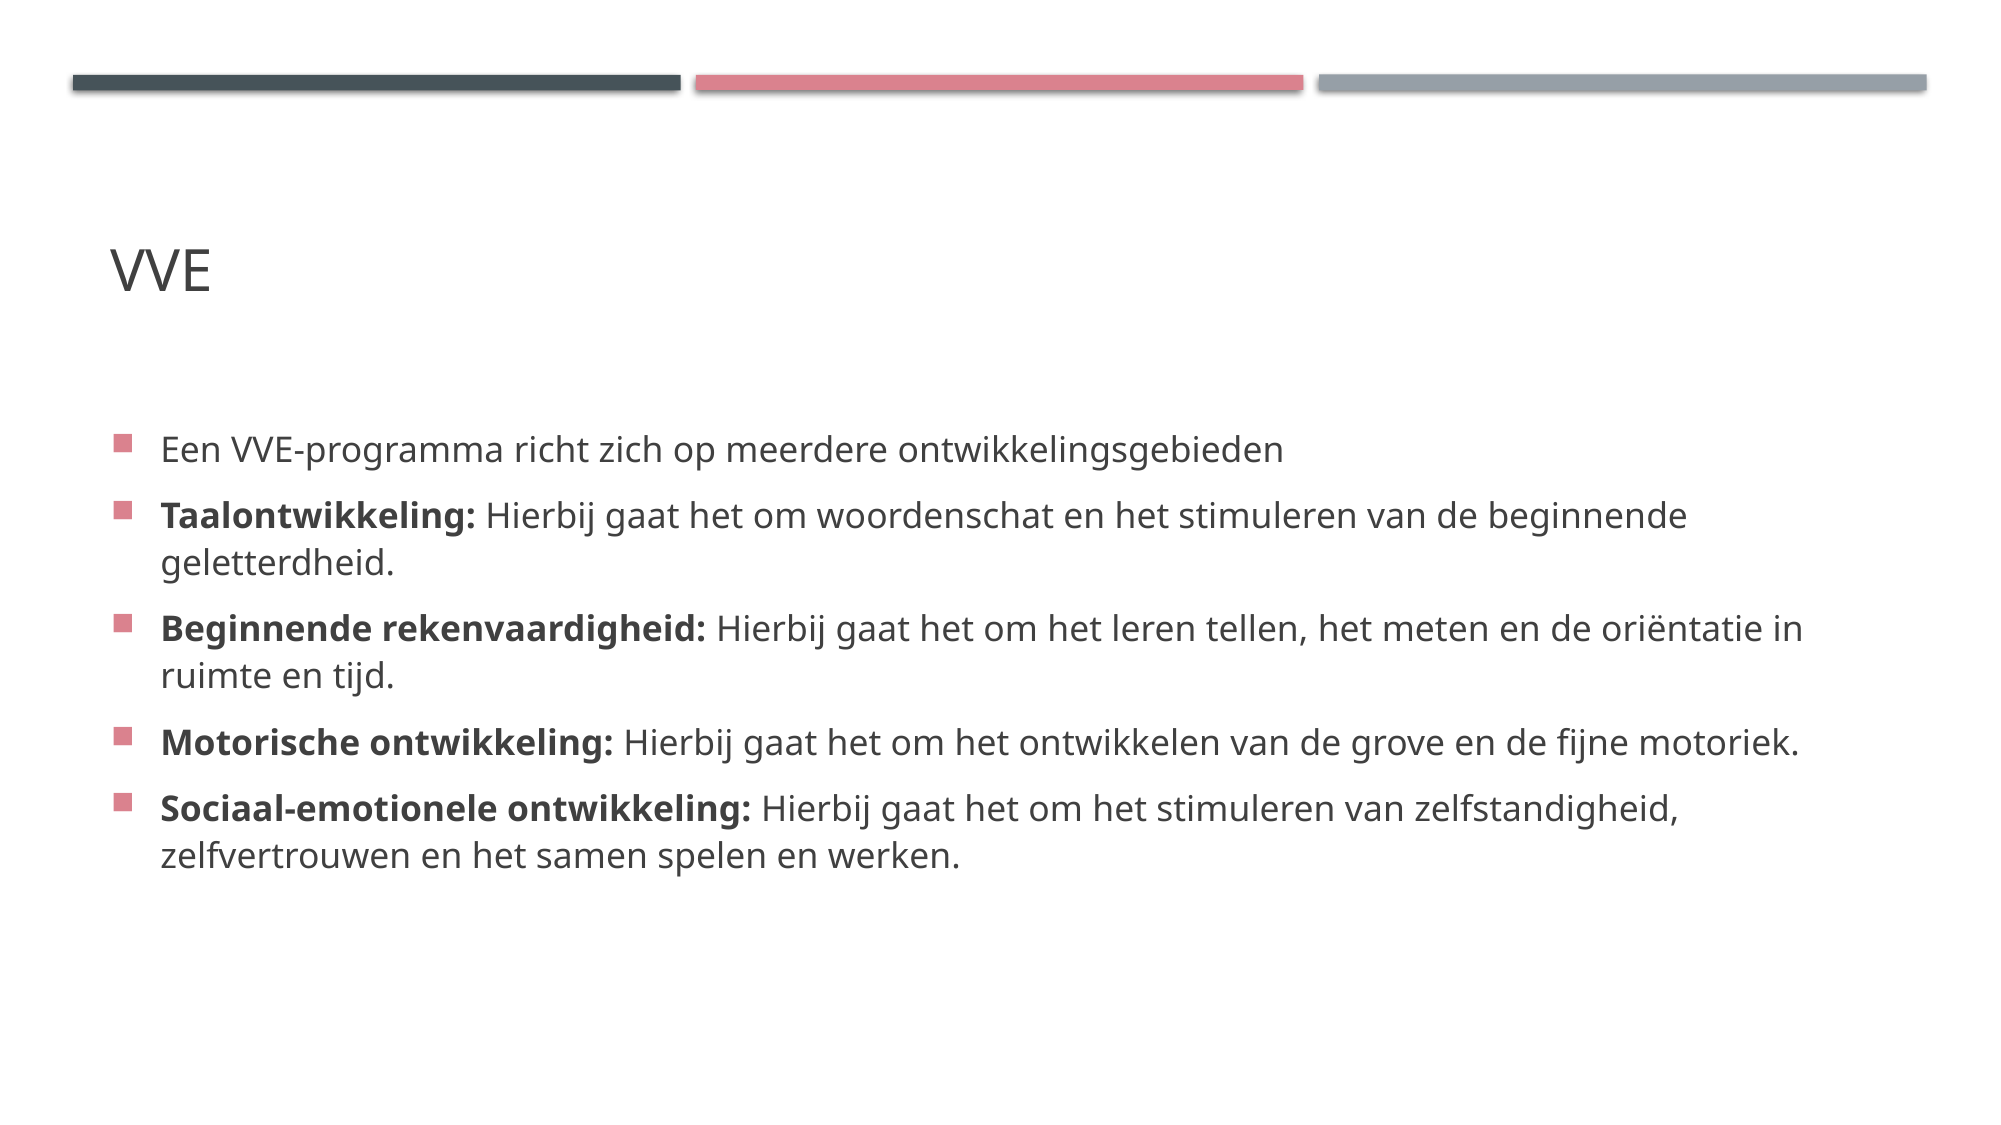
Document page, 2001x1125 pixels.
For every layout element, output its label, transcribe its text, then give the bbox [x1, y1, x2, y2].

list Een VVE-programma richt zich op meerdere ontwikkelingsgebieden Taalontwikkeling: Hierbij gaat het om woordenschat en het stimuleren van de beginnende geletterdheid. Beginnende rekenvaardigheid: Hierbij gaat het om het leren tellen, het meten en de oriëntatie in ruimte en tijd. Motorische ontwikkeling: Hierbij gaat het om het ontwikkelen van de grove en de fijne motoriek. Sociaal-emotionele ontwikkeling: Hierbij gaat het om het stimuleren van zelfstandigheid, zelfvertrouwen en het samen spelen en werken. [95, 383, 1905, 981]
title VVE [95, 115, 1905, 311]
